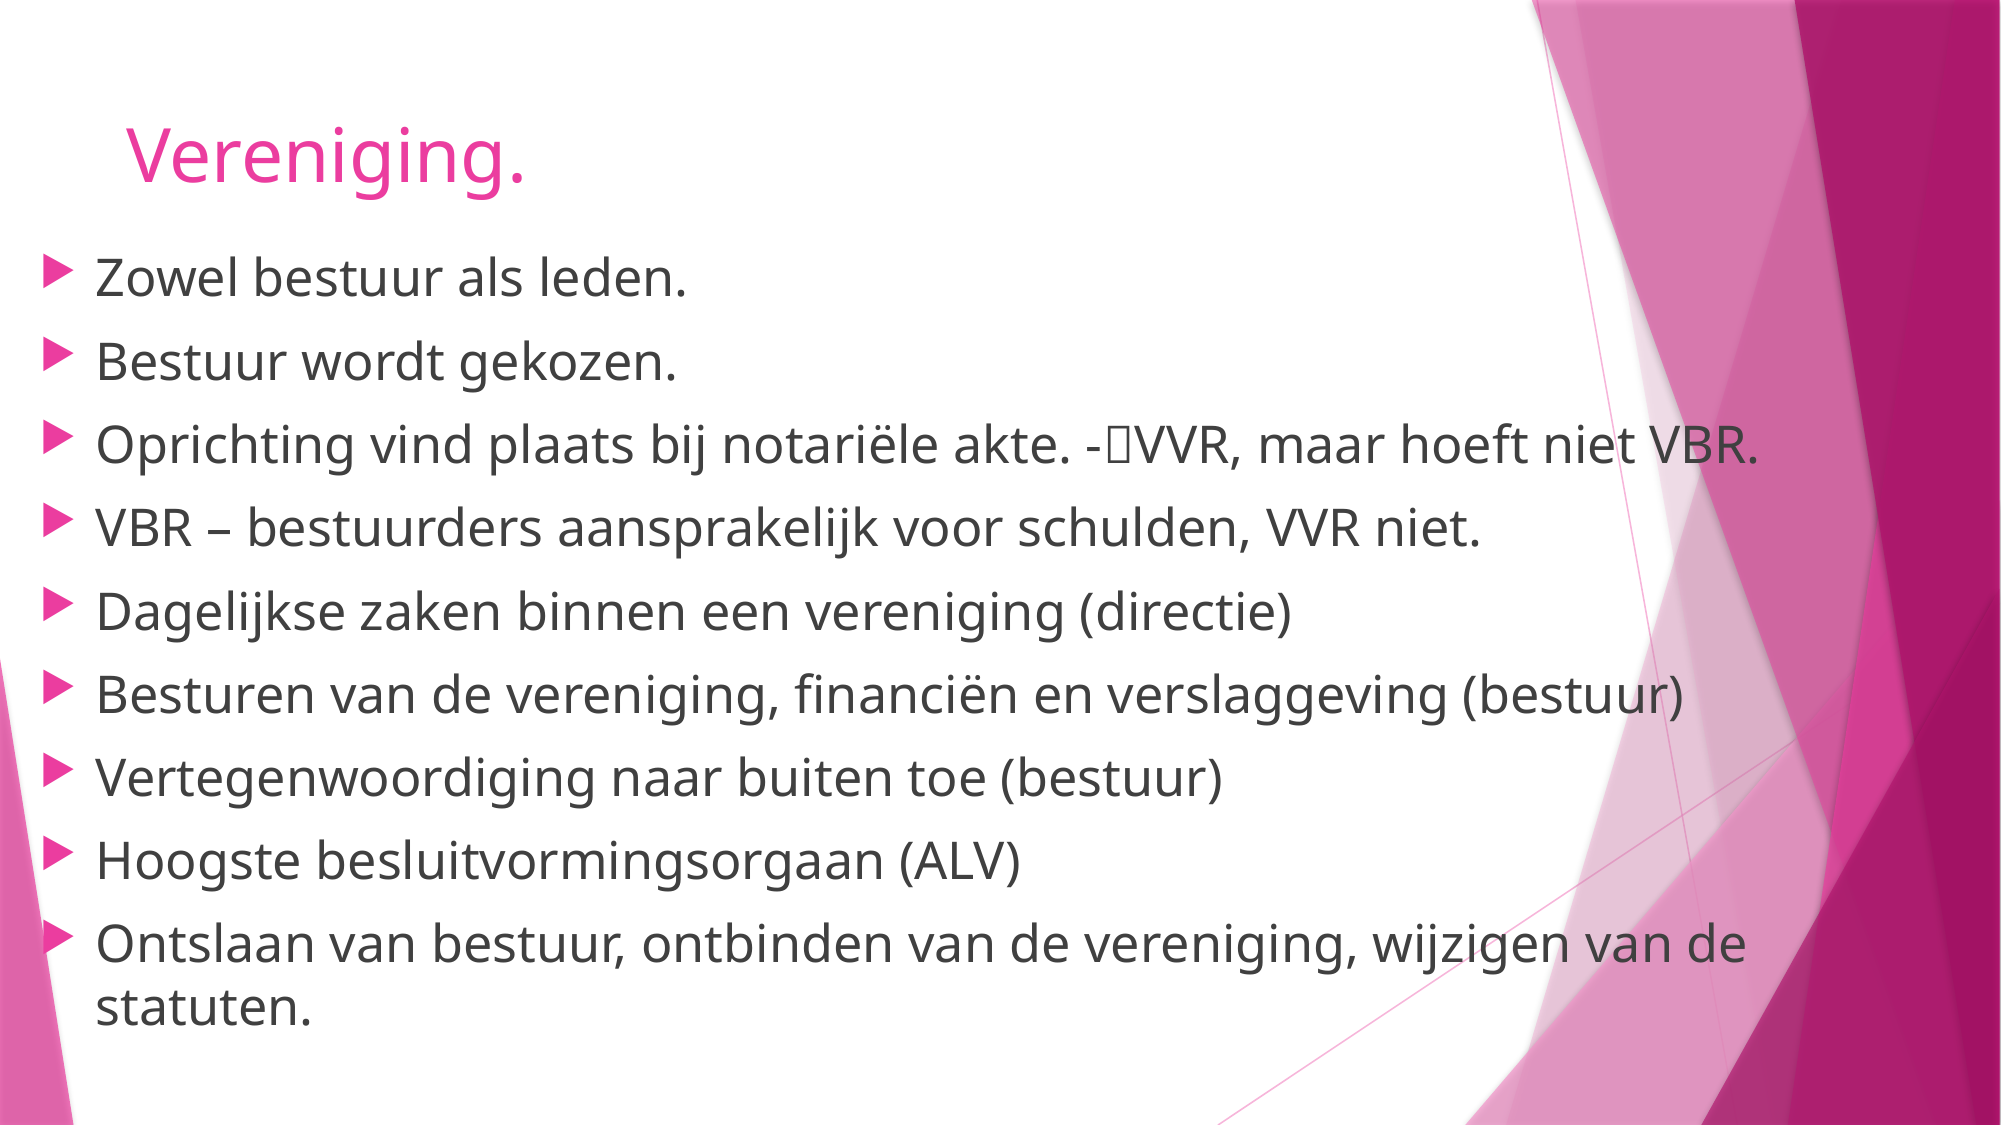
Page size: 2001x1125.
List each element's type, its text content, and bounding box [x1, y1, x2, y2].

list Zowel bestuur als leden. Bestuur wordt gekozen. Oprichting vind plaats bij notariële akte. -VVR, maar hoeft niet VBR. VBR – bestuurders aansprakelijk voor schulden, VVR niet. Dagelijkse zaken binnen een vereniging (directie) Besturen van de vereniging, financiën en verslaggeving (bestuur) Vertegenwoordiging naar buiten toe (bestuur) Hoogste besluitvormingsorgaan (ALV) Ontslaan van bestuur, ontbinden van de vereniging, wijzigen van de statuten. [24, 237, 1849, 1086]
title Vereniging. [111, 99, 1522, 237]
